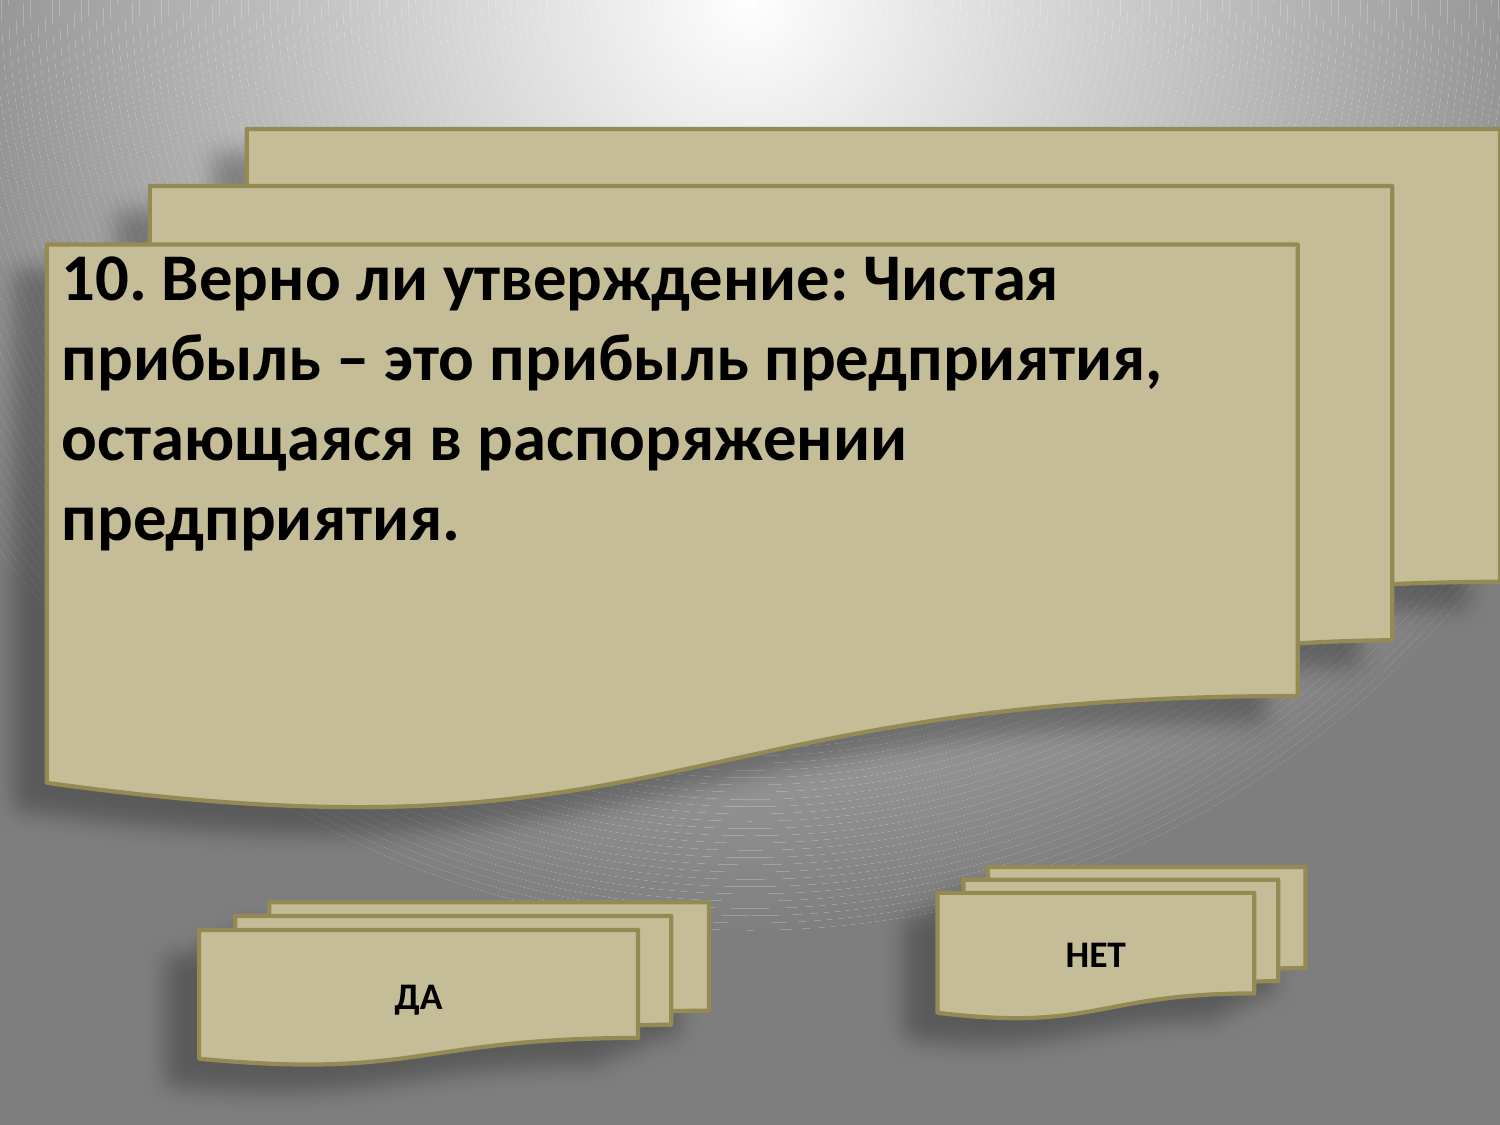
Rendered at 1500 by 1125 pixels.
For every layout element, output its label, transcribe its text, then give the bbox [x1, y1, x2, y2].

text_box 10. Верно ли утверждение: Чистая прибыль – это прибыль предприятия, остающаяся в распоряжении предприятия. [44, 126, 1500, 810]
text_box НЕТ [935, 865, 1308, 1021]
text_box ДА [197, 900, 712, 1067]
